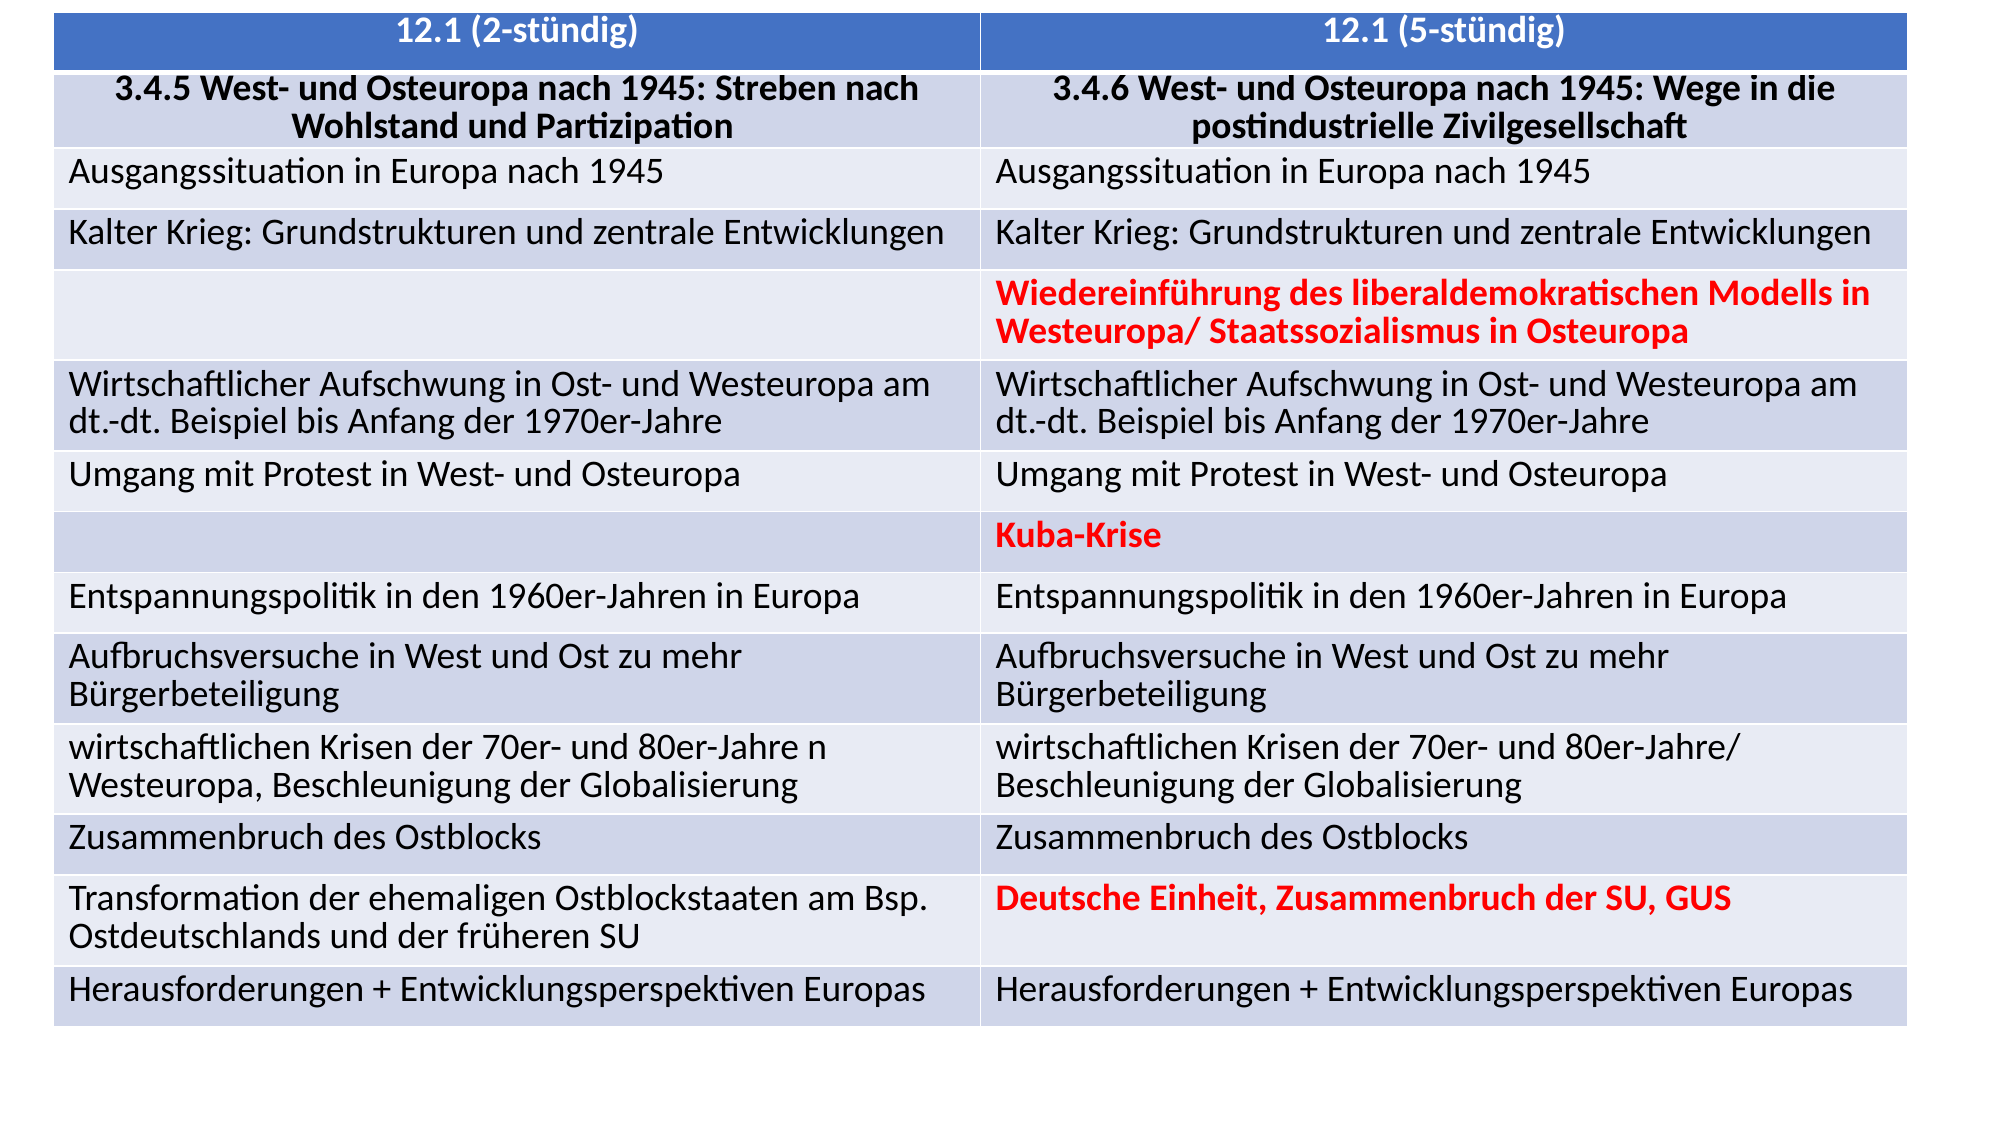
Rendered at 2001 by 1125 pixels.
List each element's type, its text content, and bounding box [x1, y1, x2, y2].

table_cell Kalter Krieg: Grundstrukturen und zentrale Entwicklungen [54, 210, 980, 269]
table_cell Ausgangssituation in Europa nach 1945 [981, 149, 1907, 208]
table_cell 3.4.5 West- und Osteuropa nach 1945: Streben nach Wohlstand und Partizipation [54, 75, 980, 147]
table_cell Kuba-Krise [981, 512, 1907, 572]
table_cell Aufbruchsversuche in West und Ost zu mehr Bürgerbeteiligung [54, 634, 980, 723]
table_cell Deutsche Einheit, Zusammenbruch der SU, GUS [981, 876, 1907, 965]
table_cell Wiedereinführung des liberaldemokratischen Modells in Westeuropa/ Staatssozialismus in Osteuropa [981, 271, 1907, 359]
table_cell Wirtschaftlicher Aufschwung in Ost- und Westeuropa am dt.-dt. Beispiel bis Anfang der 1970er-Jahre [54, 361, 980, 450]
table_cell Kalter Krieg: Grundstrukturen und zentrale Entwicklungen [981, 210, 1907, 269]
table_cell Zusammenbruch des Ostblocks [981, 815, 1907, 874]
table_cell Herausforderungen + Entwicklungsperspektiven Europas [54, 967, 980, 1026]
table_cell Wirtschaftlicher Aufschwung in Ost- und Westeuropa am dt.-dt. Beispiel bis Anfang der 1970er-Jahre [981, 361, 1907, 450]
table_cell [54, 512, 980, 572]
table_cell Umgang mit Protest in West- und Osteuropa [981, 452, 1907, 511]
table_cell [54, 271, 980, 359]
table_cell wirtschaftlichen Krisen der 70er- und 80er-Jahre/ Beschleunigung der Globalisierung [981, 725, 1907, 813]
table_cell Aufbruchsversuche in West und Ost zu mehr Bürgerbeteiligung [981, 634, 1907, 723]
table_cell 3.4.6 West- und Osteuropa nach 1945: Wege in die postindustrielle Zivilgesellschaft [981, 75, 1907, 147]
table_header 12.1 (2-stündig) [54, 13, 980, 70]
table_cell Ausgangssituation in Europa nach 1945 [54, 149, 980, 208]
table_cell wirtschaftlichen Krisen der 70er- und 80er-Jahre n Westeuropa, Beschleunigung der Globalisierung [54, 725, 980, 813]
table_cell Umgang mit Protest in West- und Osteuropa [54, 452, 980, 511]
table_cell Zusammenbruch des Ostblocks [54, 815, 980, 874]
table_cell Herausforderungen + Entwicklungsperspektiven Europas [981, 967, 1907, 1026]
table_cell Transformation der ehemaligen Ostblockstaaten am Bsp. Ostdeutschlands und der früheren SU [54, 876, 980, 965]
table_cell Entspannungspolitik in den 1960er-Jahren in Europa [54, 573, 980, 632]
table_cell Entspannungspolitik in den 1960er-Jahren in Europa [981, 573, 1907, 632]
table_header 12.1 (5-stündig) [981, 13, 1907, 70]
